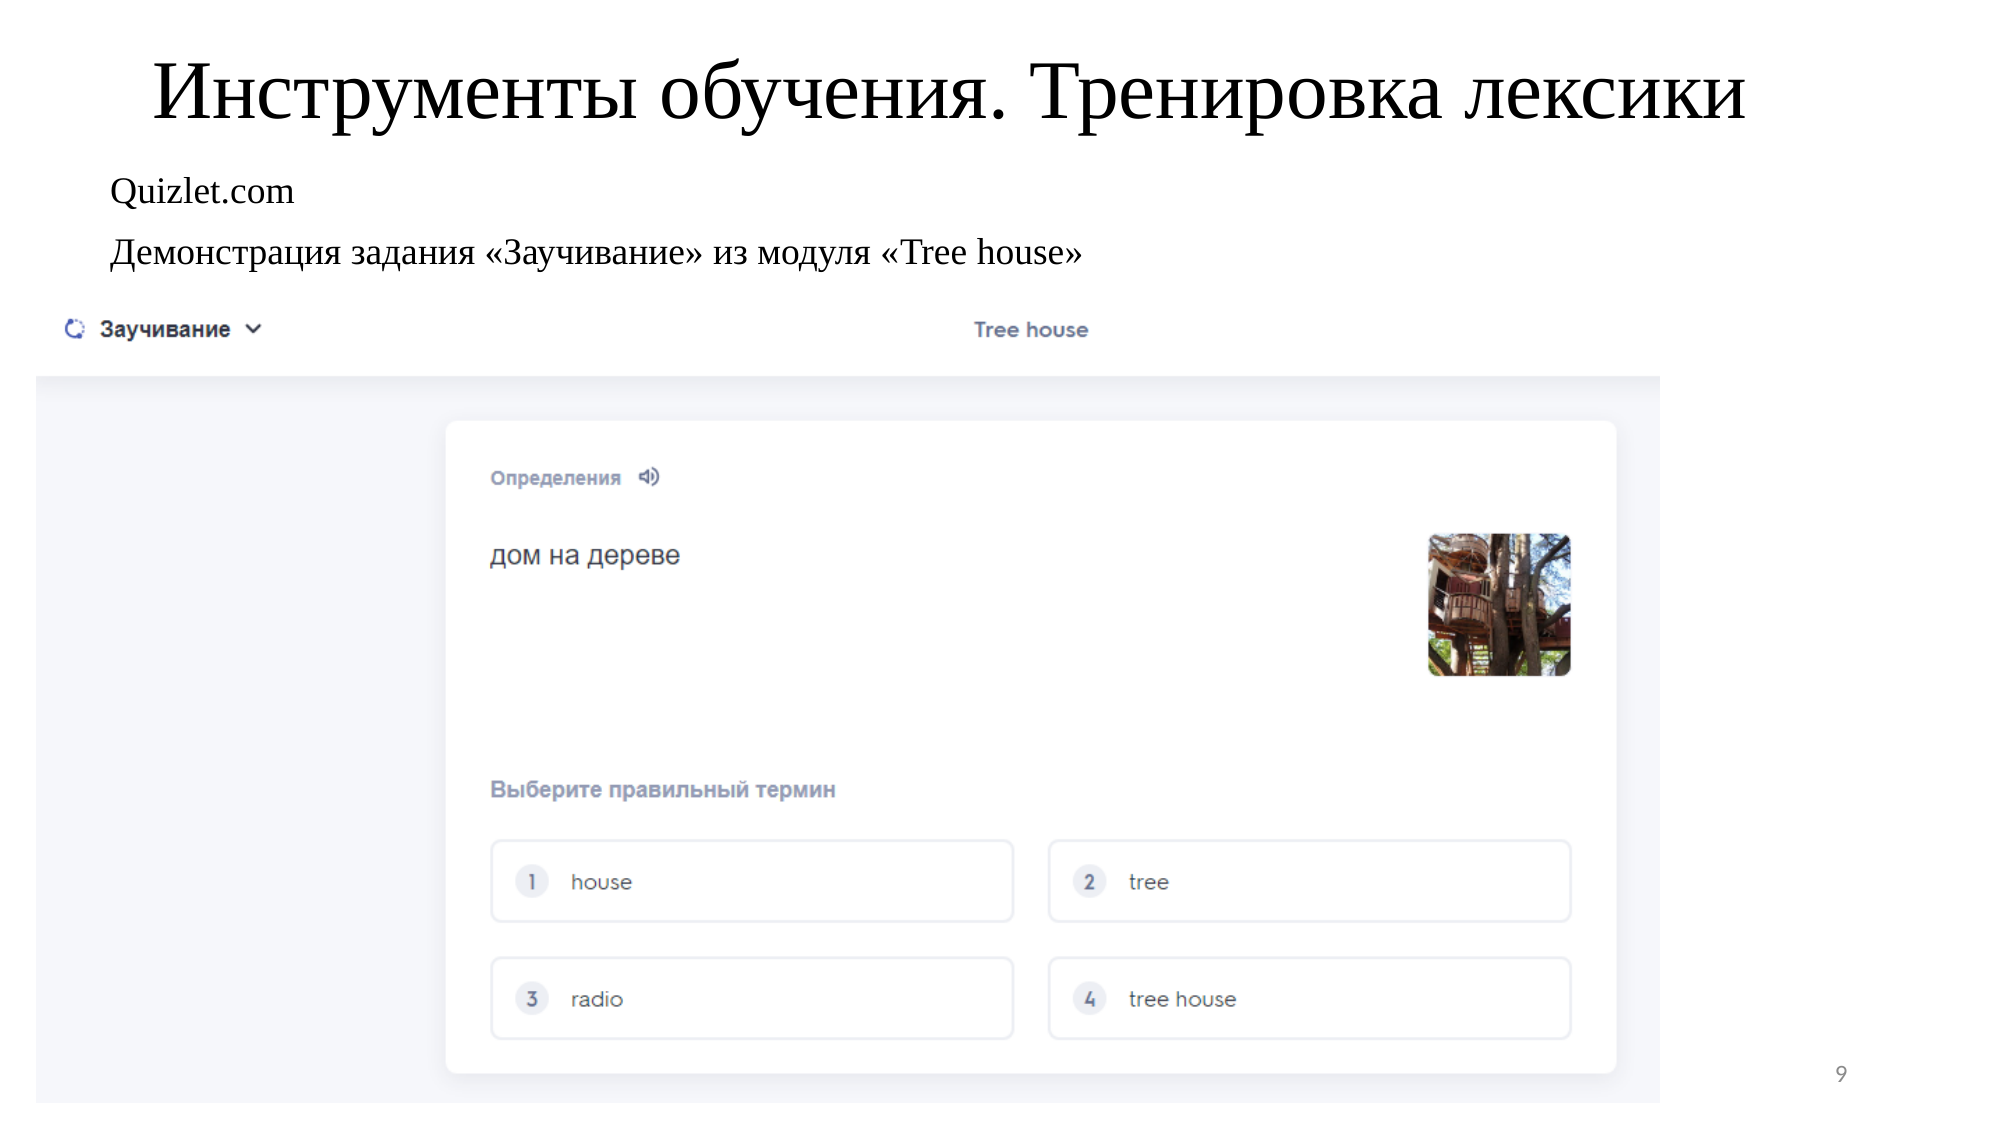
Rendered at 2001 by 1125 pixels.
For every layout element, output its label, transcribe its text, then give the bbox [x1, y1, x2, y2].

picture [36, 294, 1660, 1103]
title Инструменты обучения. Тренировка лексики [137, 0, 1968, 185]
slide_number 9 [1660, 1042, 1863, 1103]
list Quizlet.com Демонстрация задания «Заучивание» из модуля «Tree house» [95, 163, 1104, 283]
